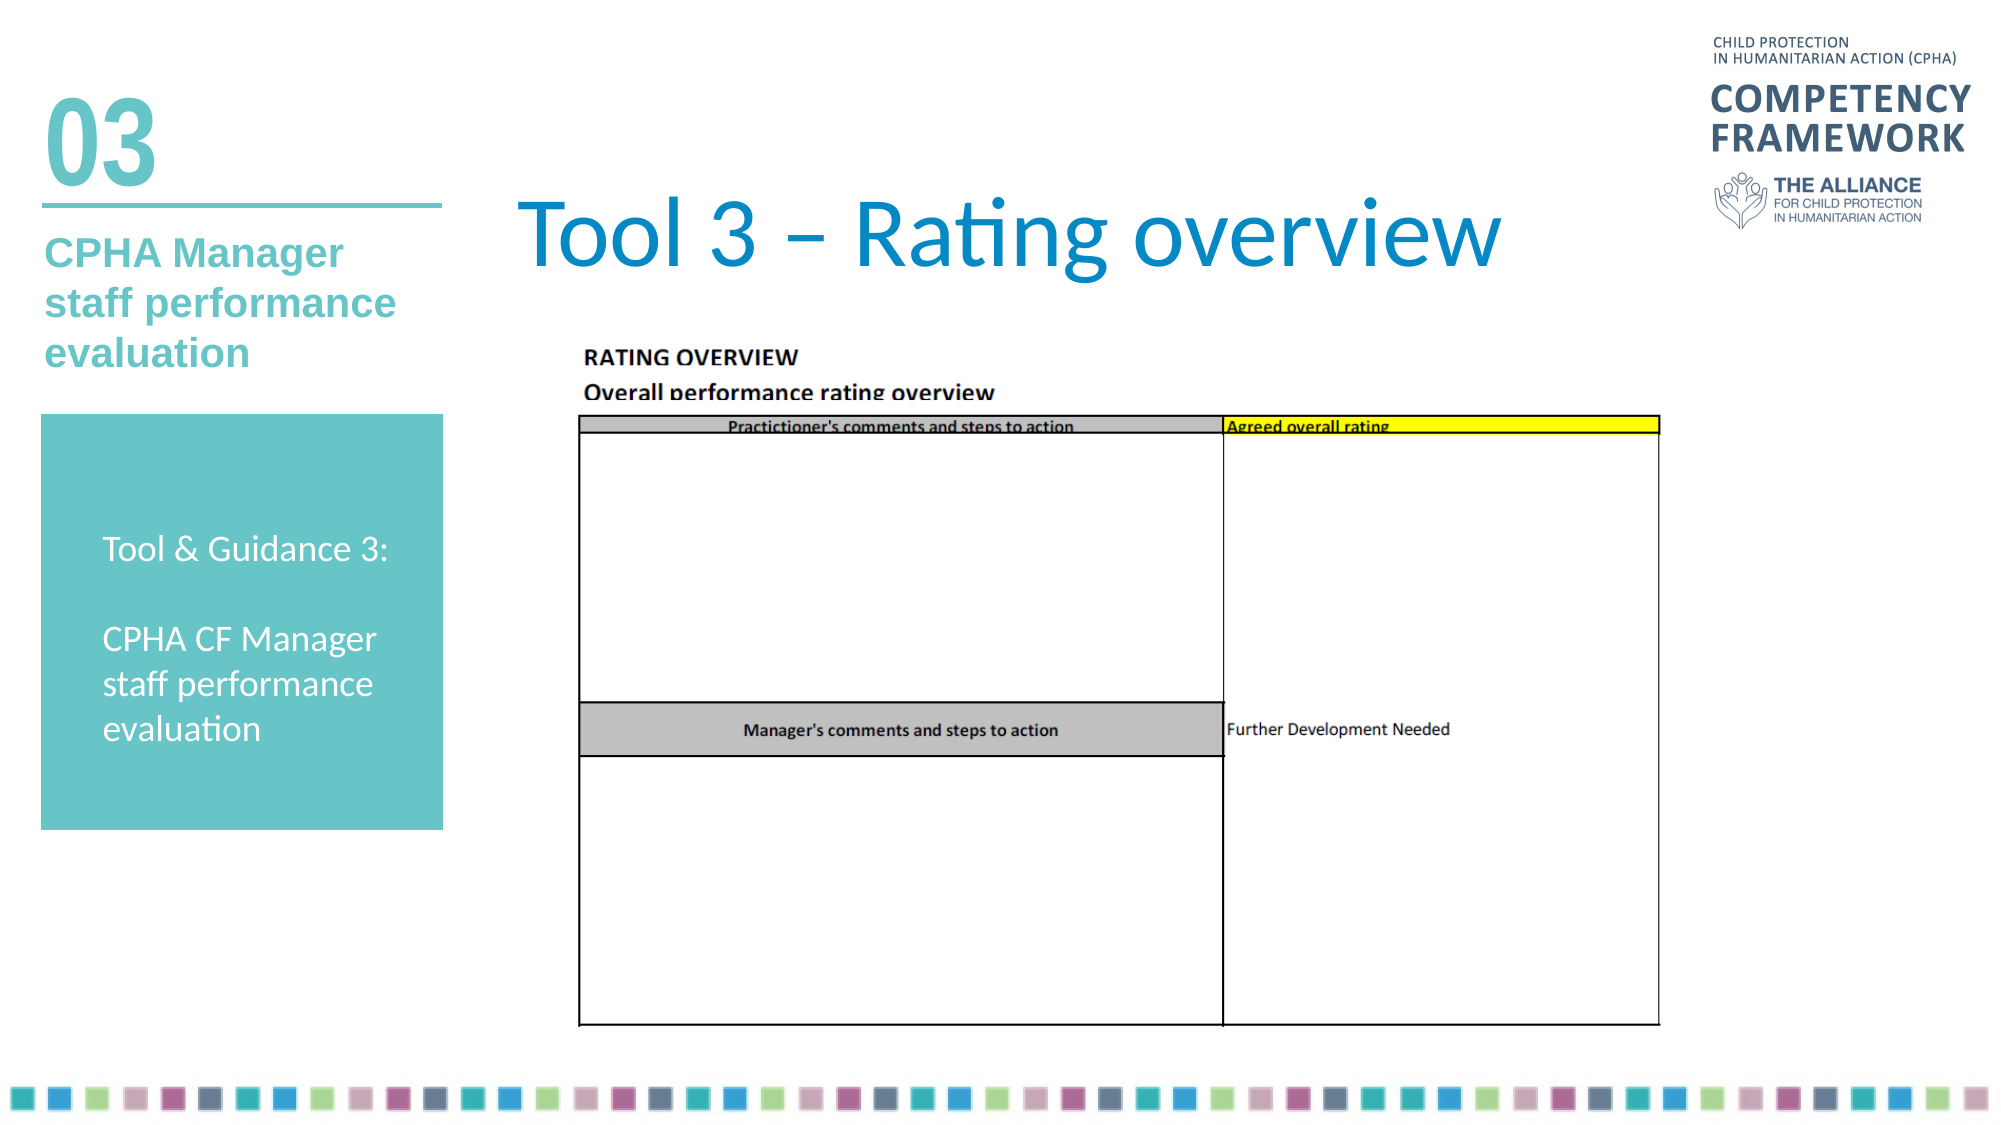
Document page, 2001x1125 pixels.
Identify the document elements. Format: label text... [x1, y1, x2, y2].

title Tool 3 – Rating overview [502, 151, 1895, 296]
picture [573, 320, 1672, 1051]
text_box Tool & Guidance 3: CPHA CF Manager staff performance evaluation [87, 516, 415, 757]
text_box 03 [29, 53, 313, 218]
text_box [42, 415, 442, 829]
picture [1709, 30, 1974, 236]
text_box CPHA Manager staff performance evaluation [29, 218, 453, 384]
picture [0, 1074, 2000, 1125]
